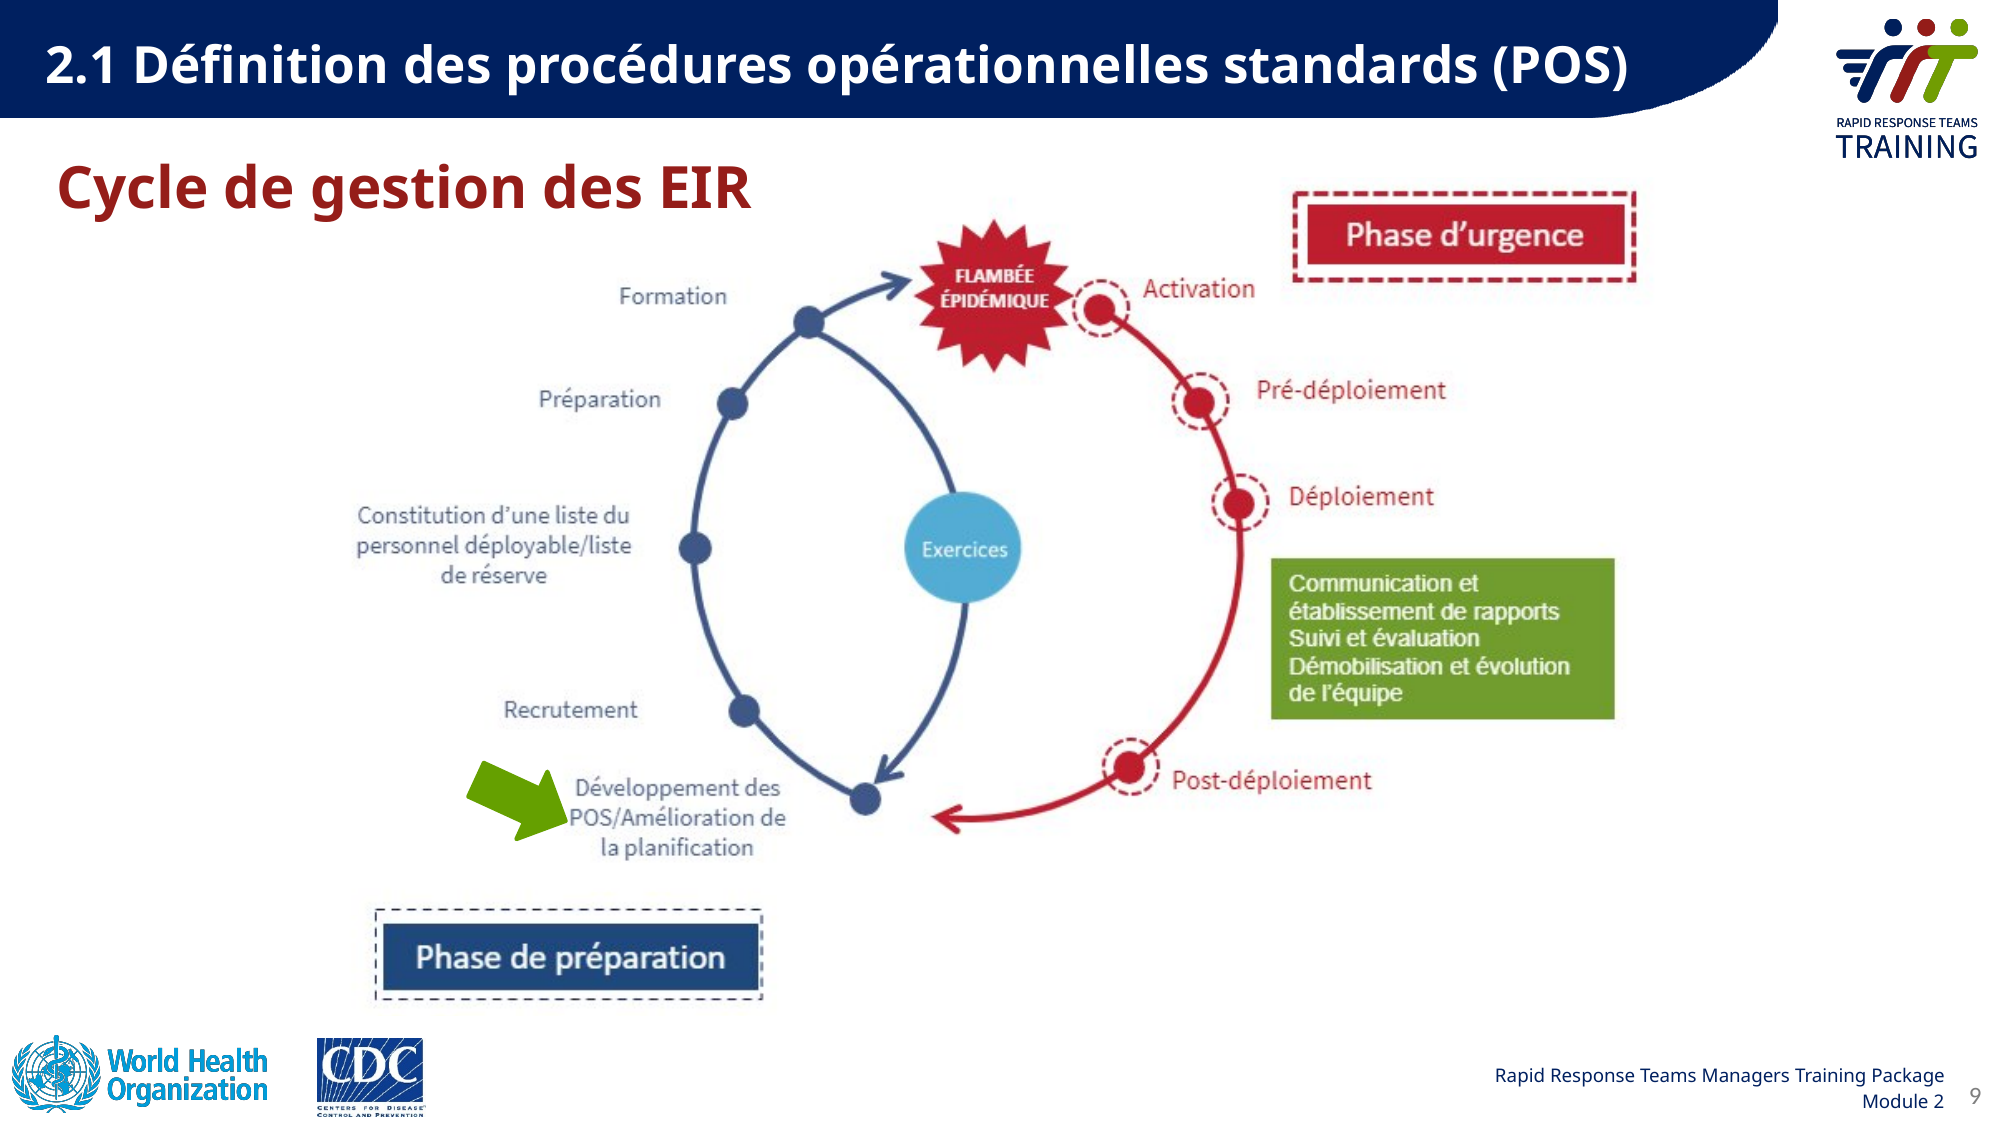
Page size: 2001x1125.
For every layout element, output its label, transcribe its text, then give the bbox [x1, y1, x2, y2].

picture [34, 1054, 43, 1078]
picture [59, 1035, 267, 1113]
picture [22, 1062, 26, 1077]
picture [24, 1054, 36, 1087]
title 2.1 Définition des procédures opérationnelles standards (POS) [37, 15, 1818, 118]
picture [317, 1038, 426, 1117]
picture [1835, 19, 1978, 167]
picture [40, 1062, 47, 1070]
slide_number 9 [1953, 1071, 2000, 1125]
picture [12, 1035, 54, 1068]
picture [30, 1083, 37, 1091]
picture [12, 1083, 48, 1113]
picture [346, 177, 1664, 1017]
picture [36, 1088, 78, 1105]
picture [0, 0, 1778, 118]
text_box [17, 17, 1818, 137]
picture [46, 1056, 54, 1062]
picture [50, 1108, 62, 1113]
picture [71, 1053, 90, 1091]
text_box Cycle de gestion des EIR [48, 136, 881, 243]
